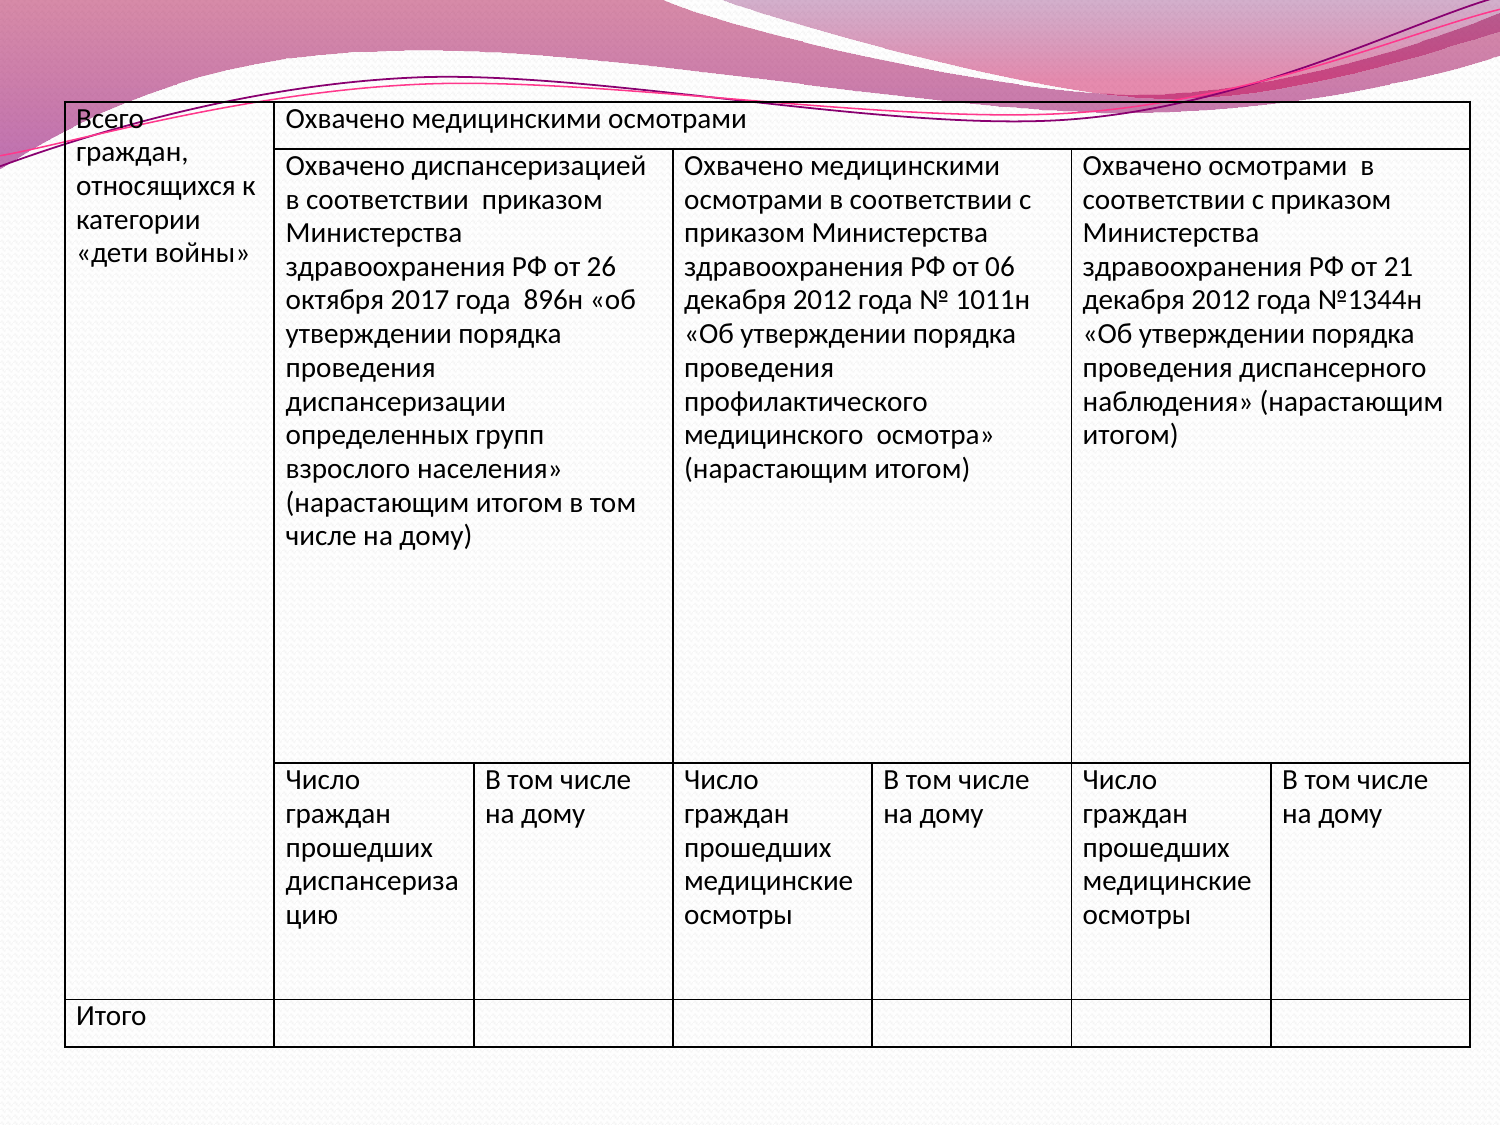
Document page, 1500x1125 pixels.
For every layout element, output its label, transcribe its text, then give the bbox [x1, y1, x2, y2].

table_cell [475, 1000, 672, 1046]
table_header Всего граждан, относящихся к категории «дети войны» [66, 103, 273, 999]
table_cell Число граждан прошедших диспансеризацию [275, 764, 473, 999]
table_cell Число граждан прошедших медицинские осмотры [1072, 764, 1270, 999]
table_cell Охвачено медицинскими осмотрами в соответствии с приказом Министерства здравоохранения РФ от 06 декабря 2012 года № 1011н «Об утверждении порядка проведения профилактического медицинского осмотра» (нарастающим итогом) [674, 150, 1071, 762]
table_cell [1072, 1000, 1270, 1046]
table_cell Итого [66, 1000, 273, 1046]
table_cell [275, 1000, 473, 1046]
table_cell В том числе на дому [475, 764, 672, 999]
table_header Охвачено медицинскими осмотрами [275, 103, 1469, 148]
table_cell В том числе на дому [1272, 764, 1469, 999]
table_cell Охвачено осмотрами в соответствии с приказом Министерства здравоохранения РФ от 21 декабря 2012 года №1344н «Об утверждении порядка проведения диспансерного наблюдения» (нарастающим итогом) [1072, 150, 1469, 762]
table_cell В том числе на дому [873, 764, 1071, 999]
table_cell Охвачено диспансеризацией в соответствии приказом Министерства здравоохранения РФ от 26 октября 2017 года 896н «об утверждении порядка проведения диспансеризации определенных групп взрослого населения» (нарастающим итогом в том числе на дому) [275, 150, 672, 762]
table_cell [674, 1000, 871, 1046]
table_cell [873, 1000, 1071, 1046]
table_cell Число граждан прошедших медицинские осмотры [674, 764, 871, 999]
table_cell [1272, 1000, 1469, 1046]
